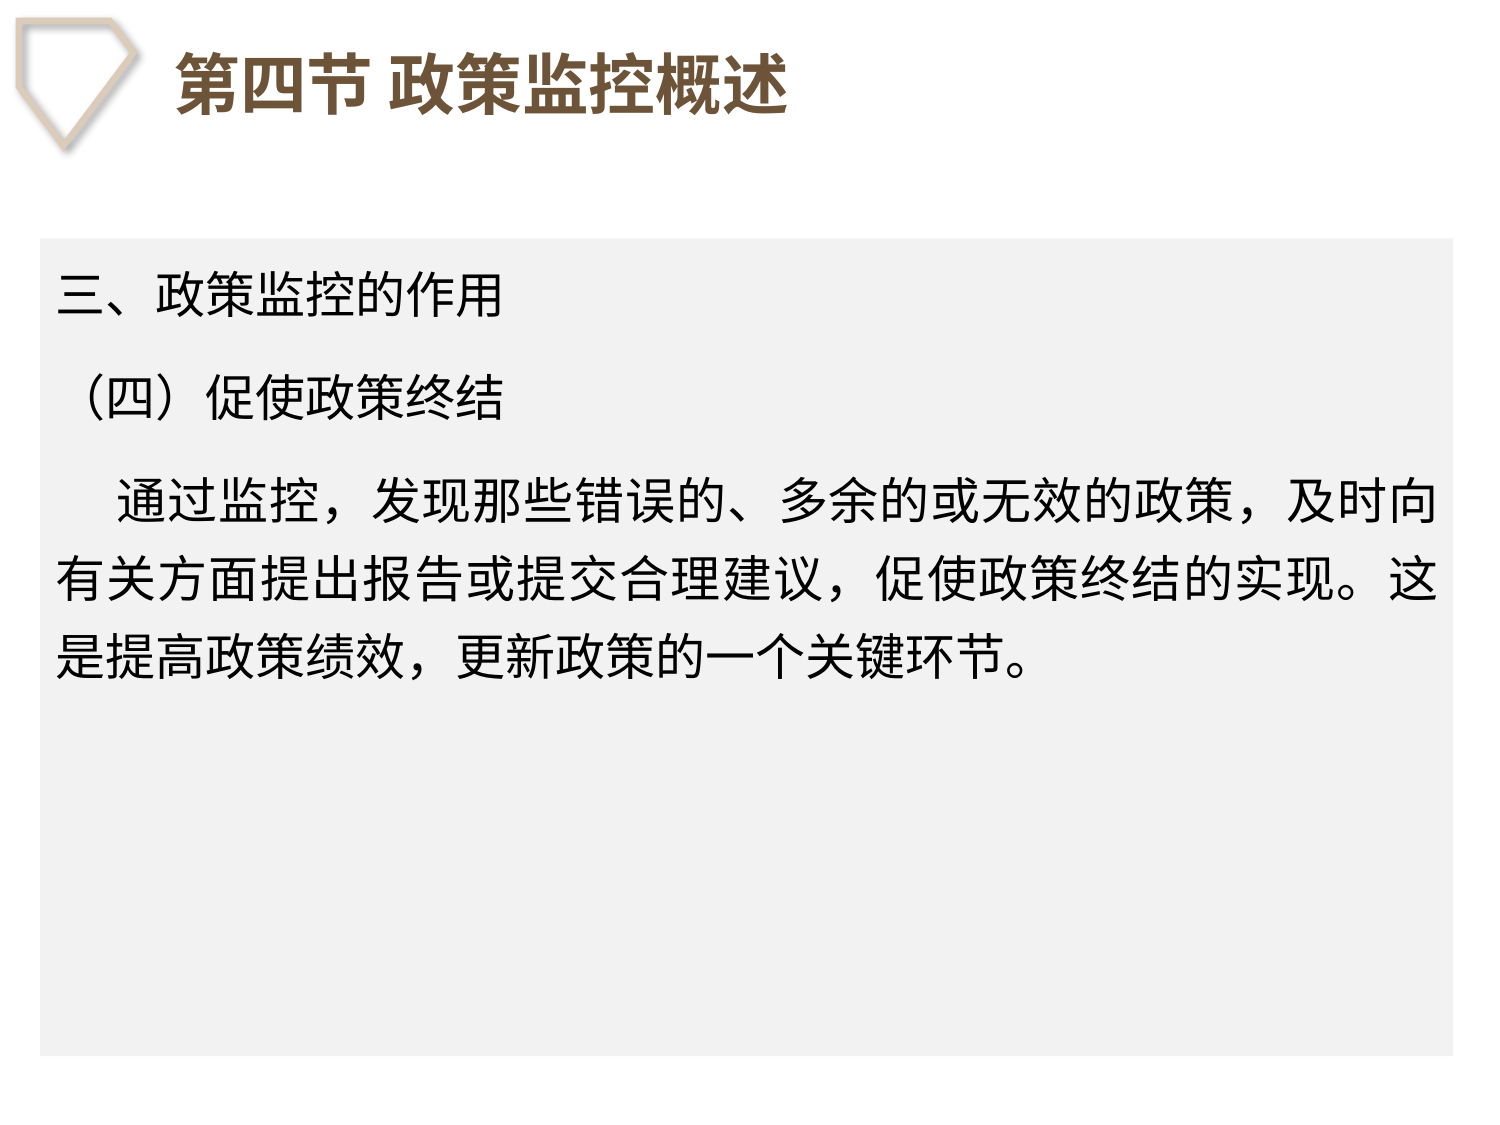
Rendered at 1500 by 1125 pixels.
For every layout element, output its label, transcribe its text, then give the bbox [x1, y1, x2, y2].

title 第四节 政策监控概述 [158, 18, 1456, 159]
list 三、政策监控的作用 （四）促使政策终结 通过监控，发现那些错误的、多余的或无效的政策，及时向有关方面提出报告或提交合理建议，促使政策终结的实现。这是提高政策绩效，更新政策的一个关键环节。 [40, 238, 1454, 1057]
